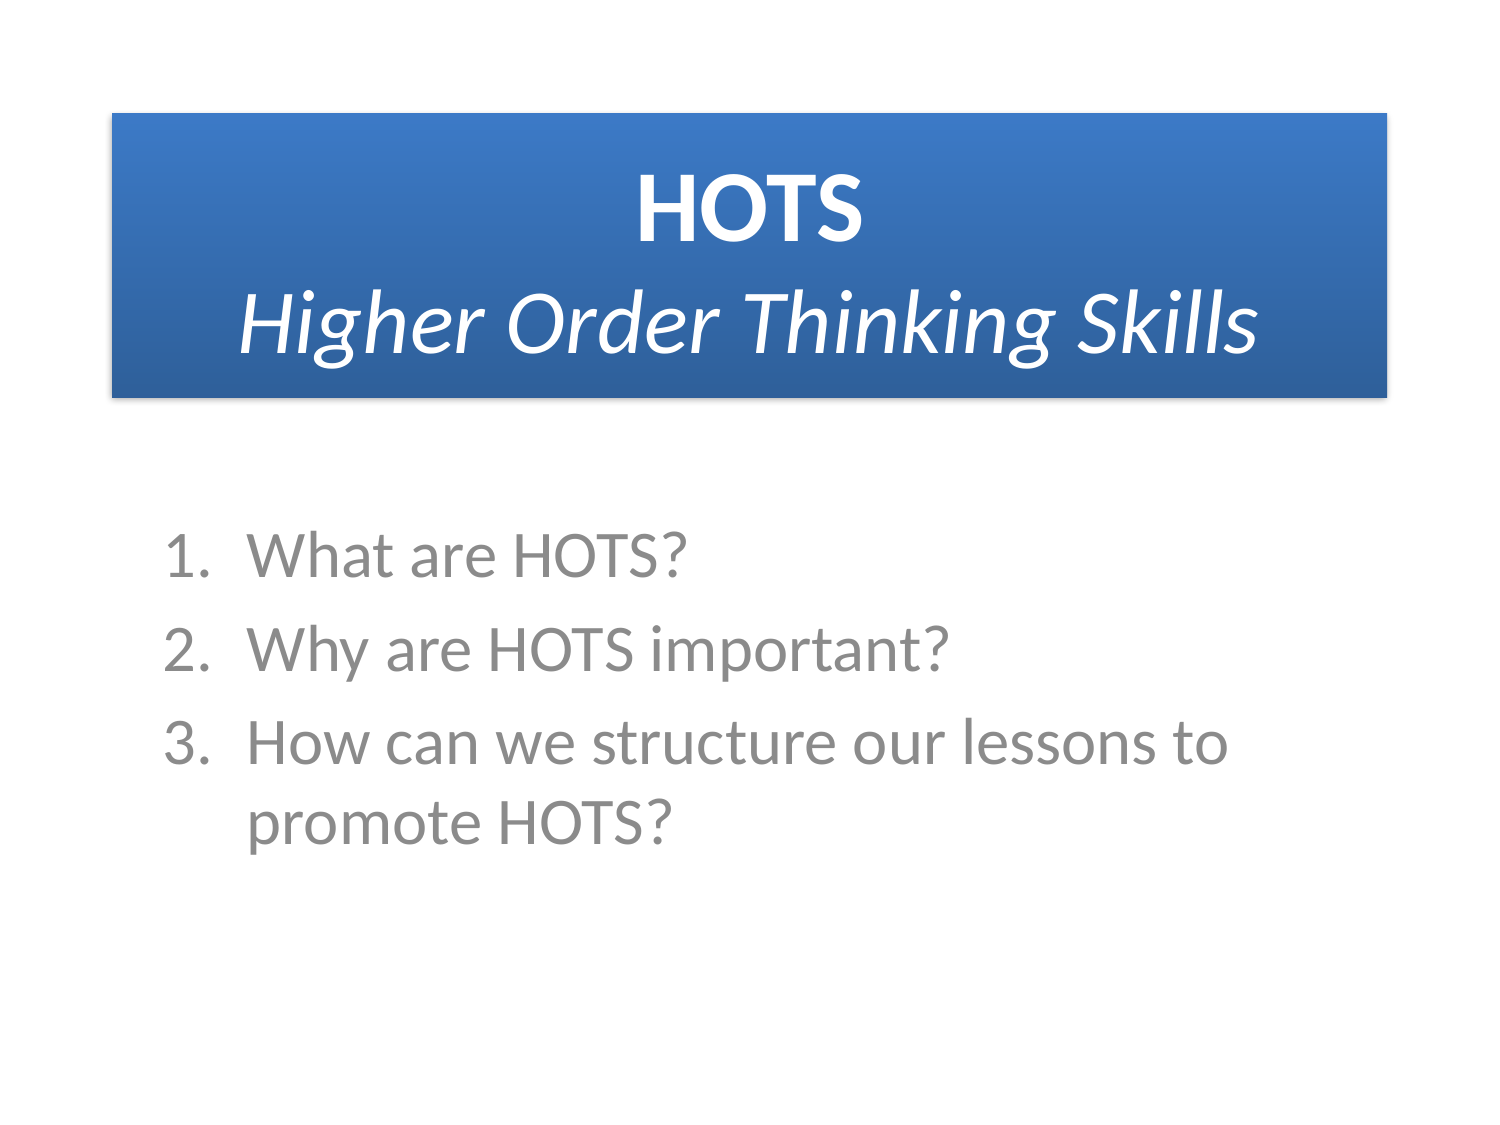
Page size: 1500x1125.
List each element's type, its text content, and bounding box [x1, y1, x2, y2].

subtitle What are HOTS? Why are HOTS important? How can we structure our lessons to promote HOTS? [147, 503, 1365, 988]
title HOTS Higher Order Thinking Skills [112, 113, 1388, 398]
